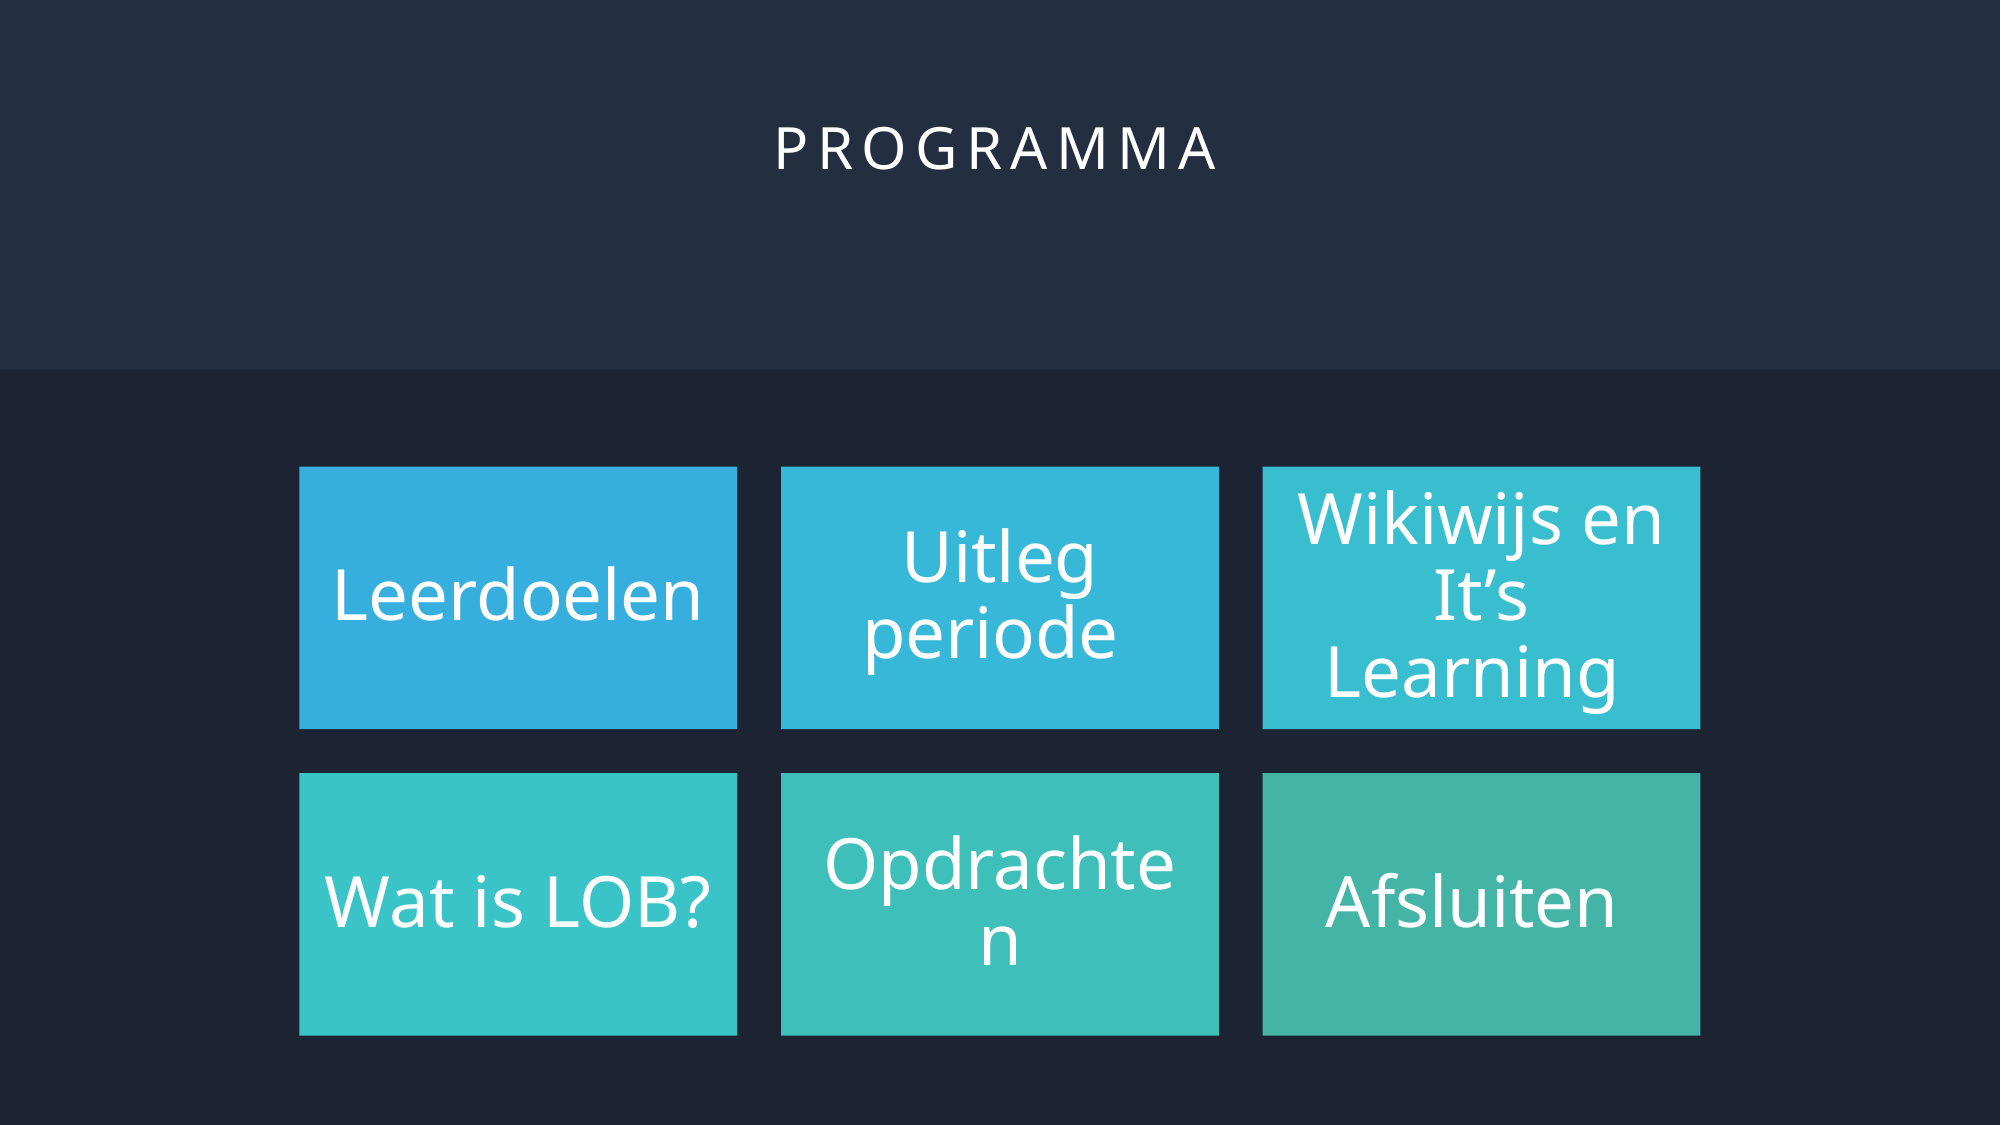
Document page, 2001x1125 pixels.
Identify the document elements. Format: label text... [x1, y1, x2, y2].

title Programma [176, 88, 1822, 274]
text_box [0, 0, 2000, 369]
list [88, 466, 1912, 1037]
text_box [0, 369, 2000, 1125]
